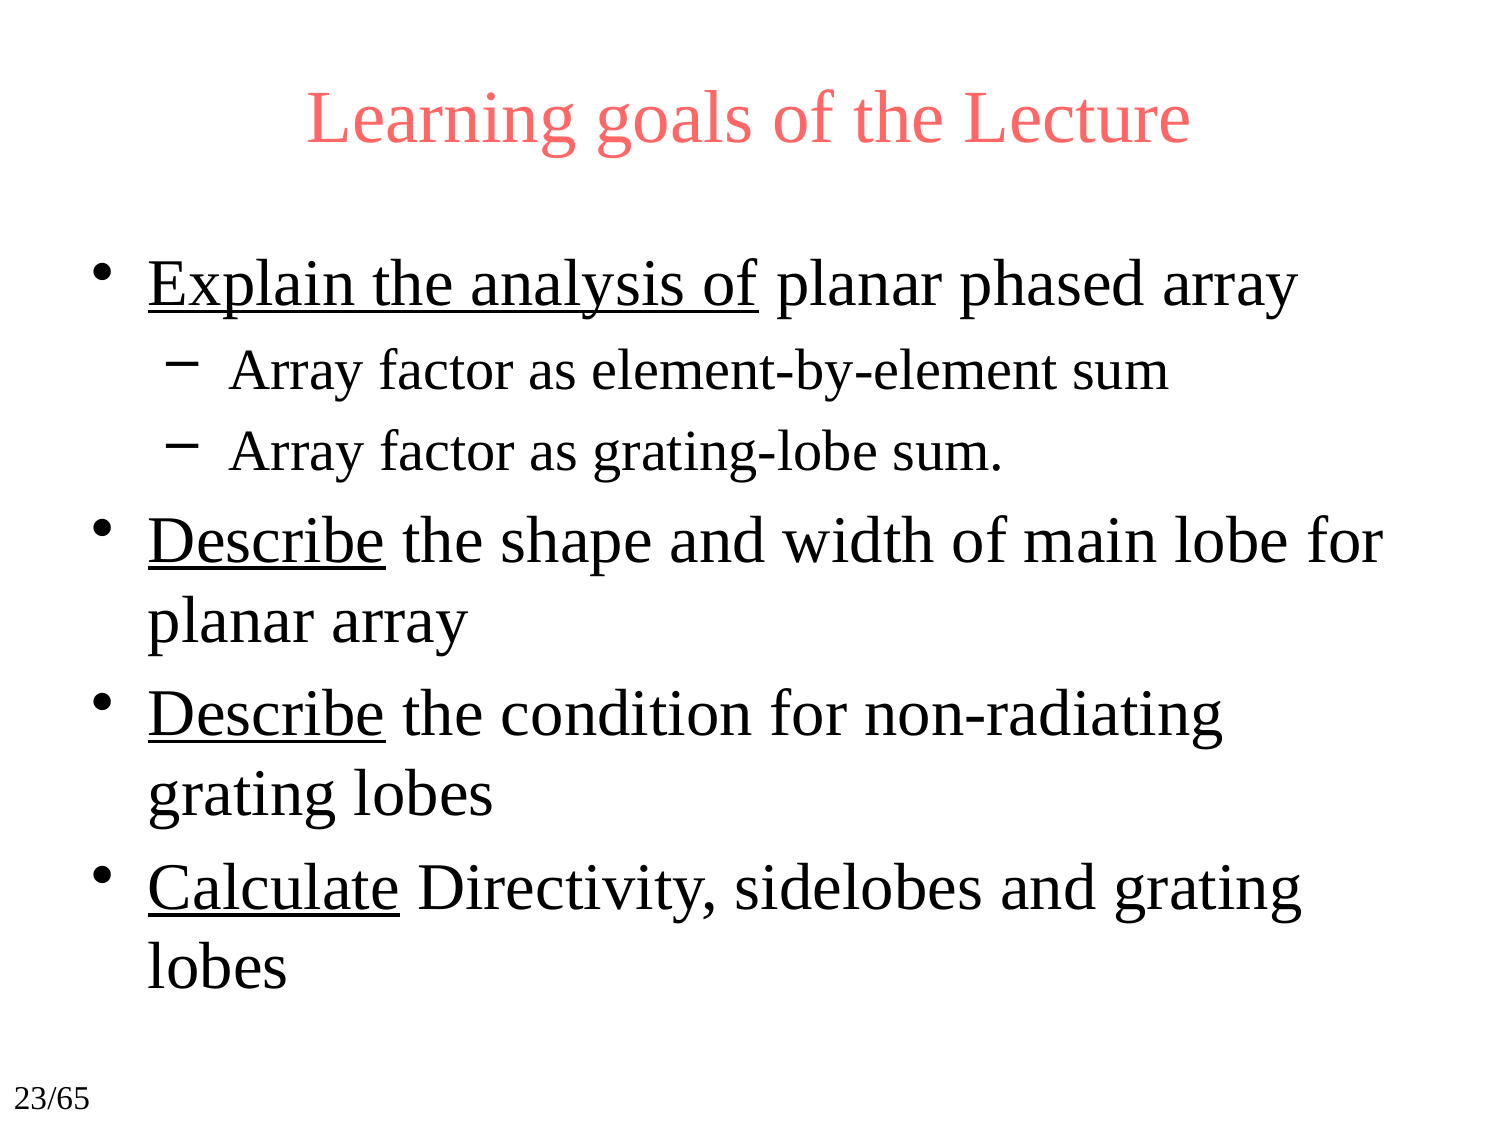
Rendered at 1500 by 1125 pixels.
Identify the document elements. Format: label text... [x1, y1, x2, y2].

list Explain the analysis of planar phased array Array factor as element-by-element sum Array factor as grating-lobe sum. Describe the shape and width of main lobe for planar array Describe the condition for non-radiating grating lobes Calculate Directivity, sidelobes and grating lobes [76, 231, 1427, 1059]
title Learning goals of the Lecture [110, 17, 1389, 209]
